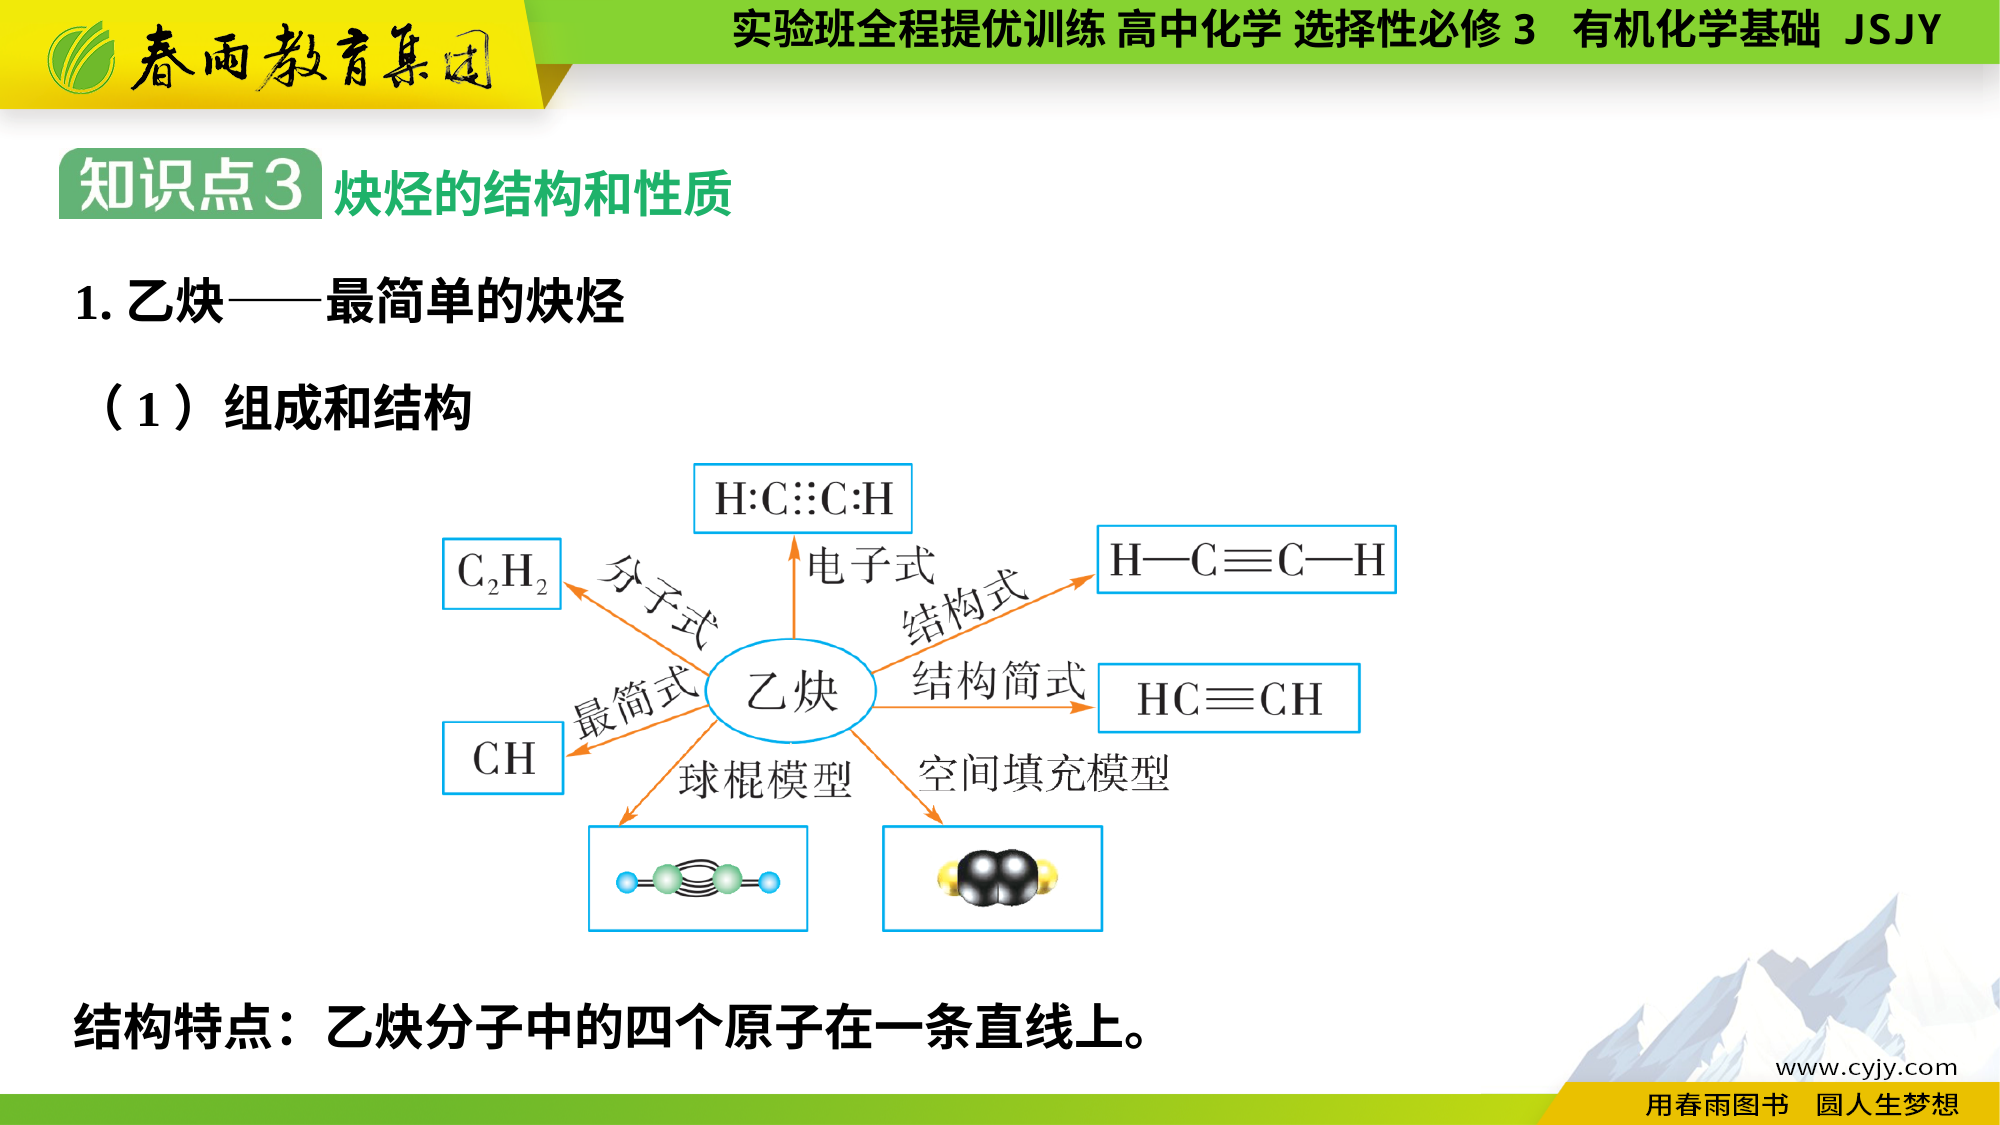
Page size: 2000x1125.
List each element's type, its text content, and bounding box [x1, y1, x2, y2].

picture [0, 0, 2000, 1125]
list 炔烃的结构和性质 1.乙炔——最简单的炔烃 （1）组成和结构 [59, 125, 1944, 436]
text_box 结构特点：乙炔分子中的四个原子在一条直线上。 [59, 957, 1303, 1063]
